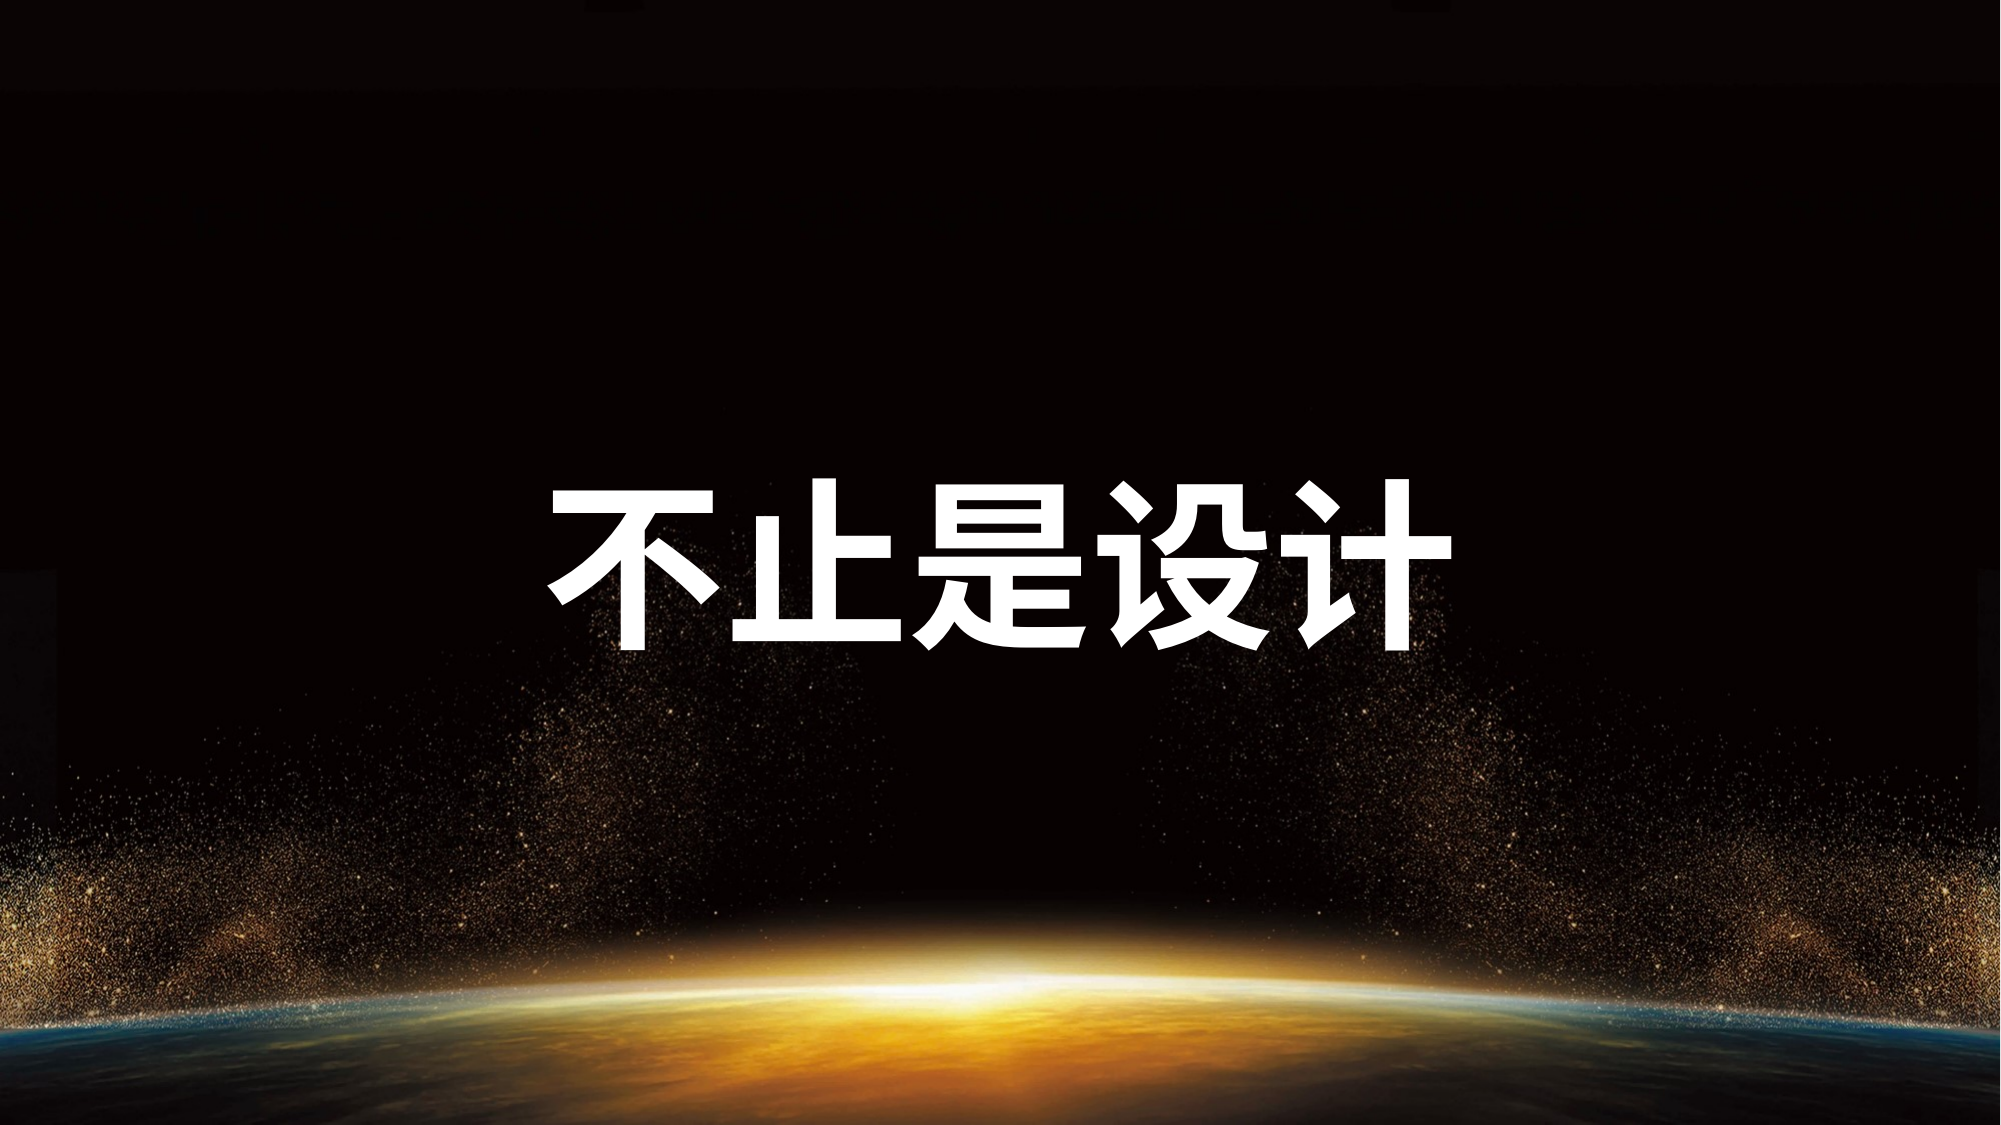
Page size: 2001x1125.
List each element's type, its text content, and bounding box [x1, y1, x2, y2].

picture [0, 0, 2001, 1125]
text_box 不止是设计 [527, 443, 1473, 679]
